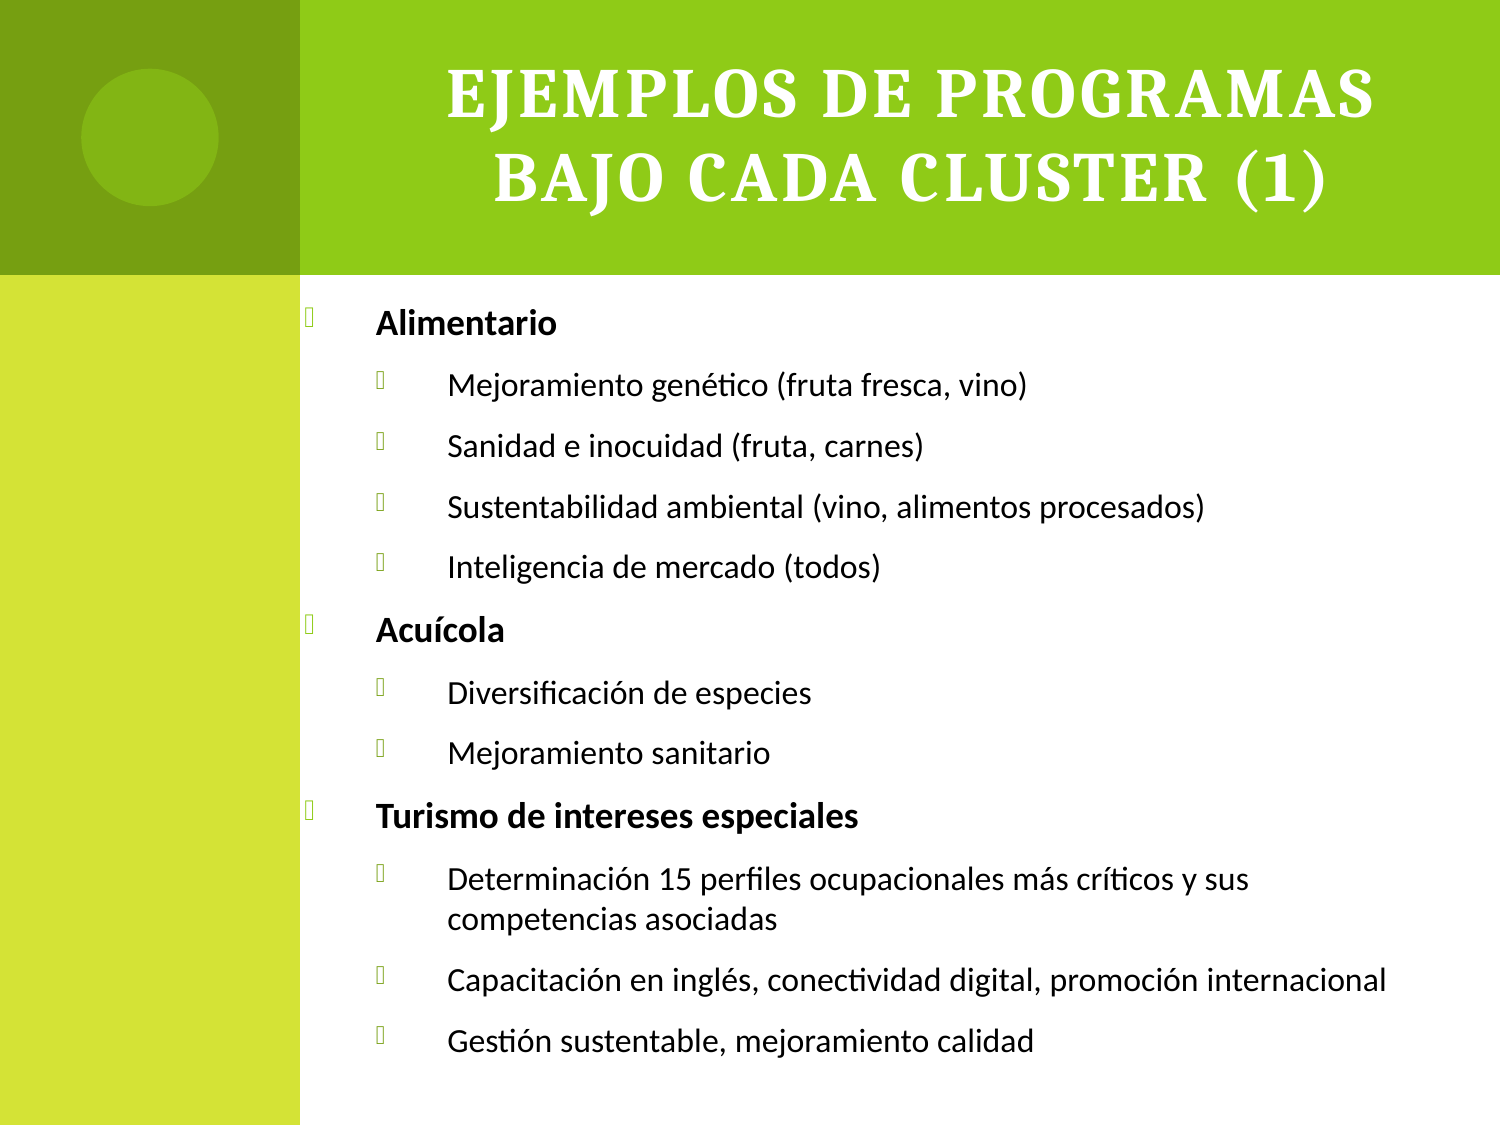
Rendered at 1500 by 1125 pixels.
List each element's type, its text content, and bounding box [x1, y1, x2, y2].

title Ejemplos de programas bajo cada cluster (1) [399, 37, 1425, 225]
list Alimentario Mejoramiento genético (fruta fresca, vino) Sanidad e inocuidad (fruta, carnes) Sustentabilidad ambiental (vino, alimentos procesados) Inteligencia de mercado (todos) Acuícola Diversificación de especies Mejoramiento sanitario Turismo de intereses especiales Determinación 15 perfiles ocupacionales más críticos y sus competencias asociadas Capacitación en inglés, conectividad digital, promoción internacional Gestión sustentable, mejoramiento calidad [289, 290, 1447, 1071]
